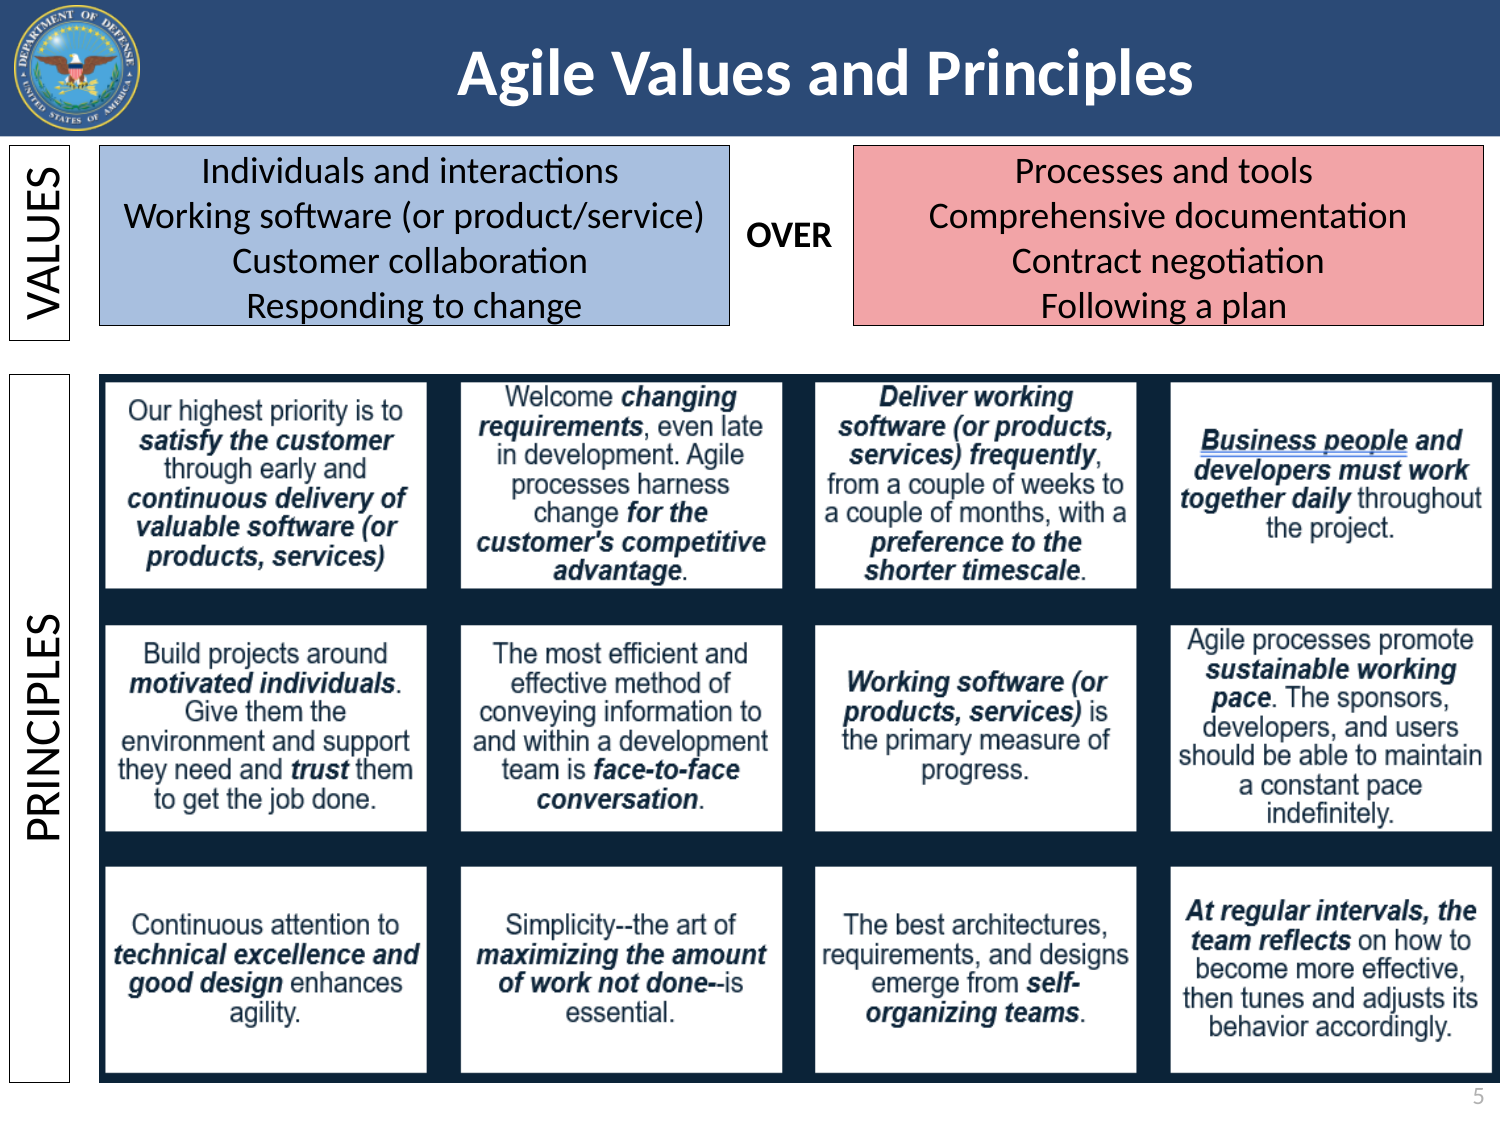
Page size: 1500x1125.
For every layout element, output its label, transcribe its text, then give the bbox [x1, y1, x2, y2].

text_box VALUES [9, 145, 70, 341]
text_box Individuals and interactions Working software (or product/service) Customer collaboration Responding to change [99, 145, 730, 326]
text_box PRINCIPLES [9, 374, 70, 1083]
picture [14, 5, 140, 131]
title Agile Values and Principles [153, 0, 1500, 137]
text_box OVER [741, 210, 838, 256]
text_box Processes and tools Comprehensive documentation Contract negotiation Following a plan [853, 145, 1484, 326]
picture [99, 374, 1500, 1083]
slide_number 5 [1162, 1089, 1500, 1125]
